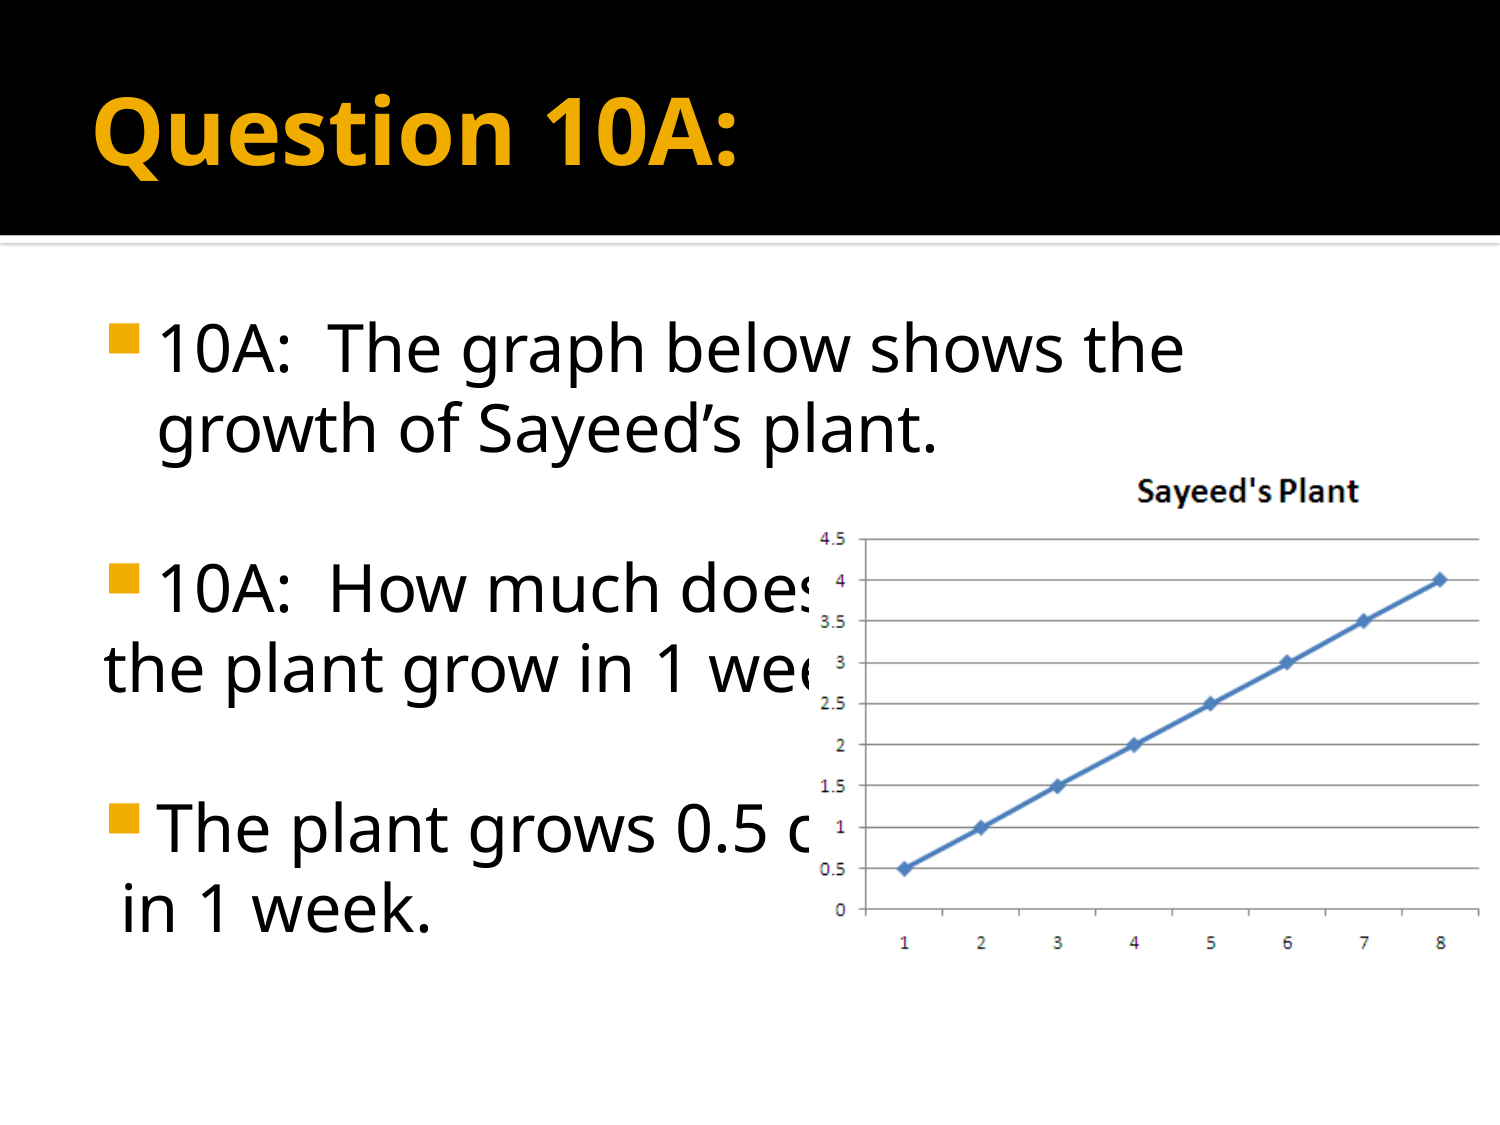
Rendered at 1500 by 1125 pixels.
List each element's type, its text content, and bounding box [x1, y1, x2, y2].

list 10A: The graph below shows the growth of Sayeed’s plant. 10A: How much does the plant grow in 1 week? The plant grows 0.5 cm in 1 week. [75, 291, 1425, 1050]
picture [809, 462, 1500, 968]
title Question 10A: [75, 25, 1425, 231]
